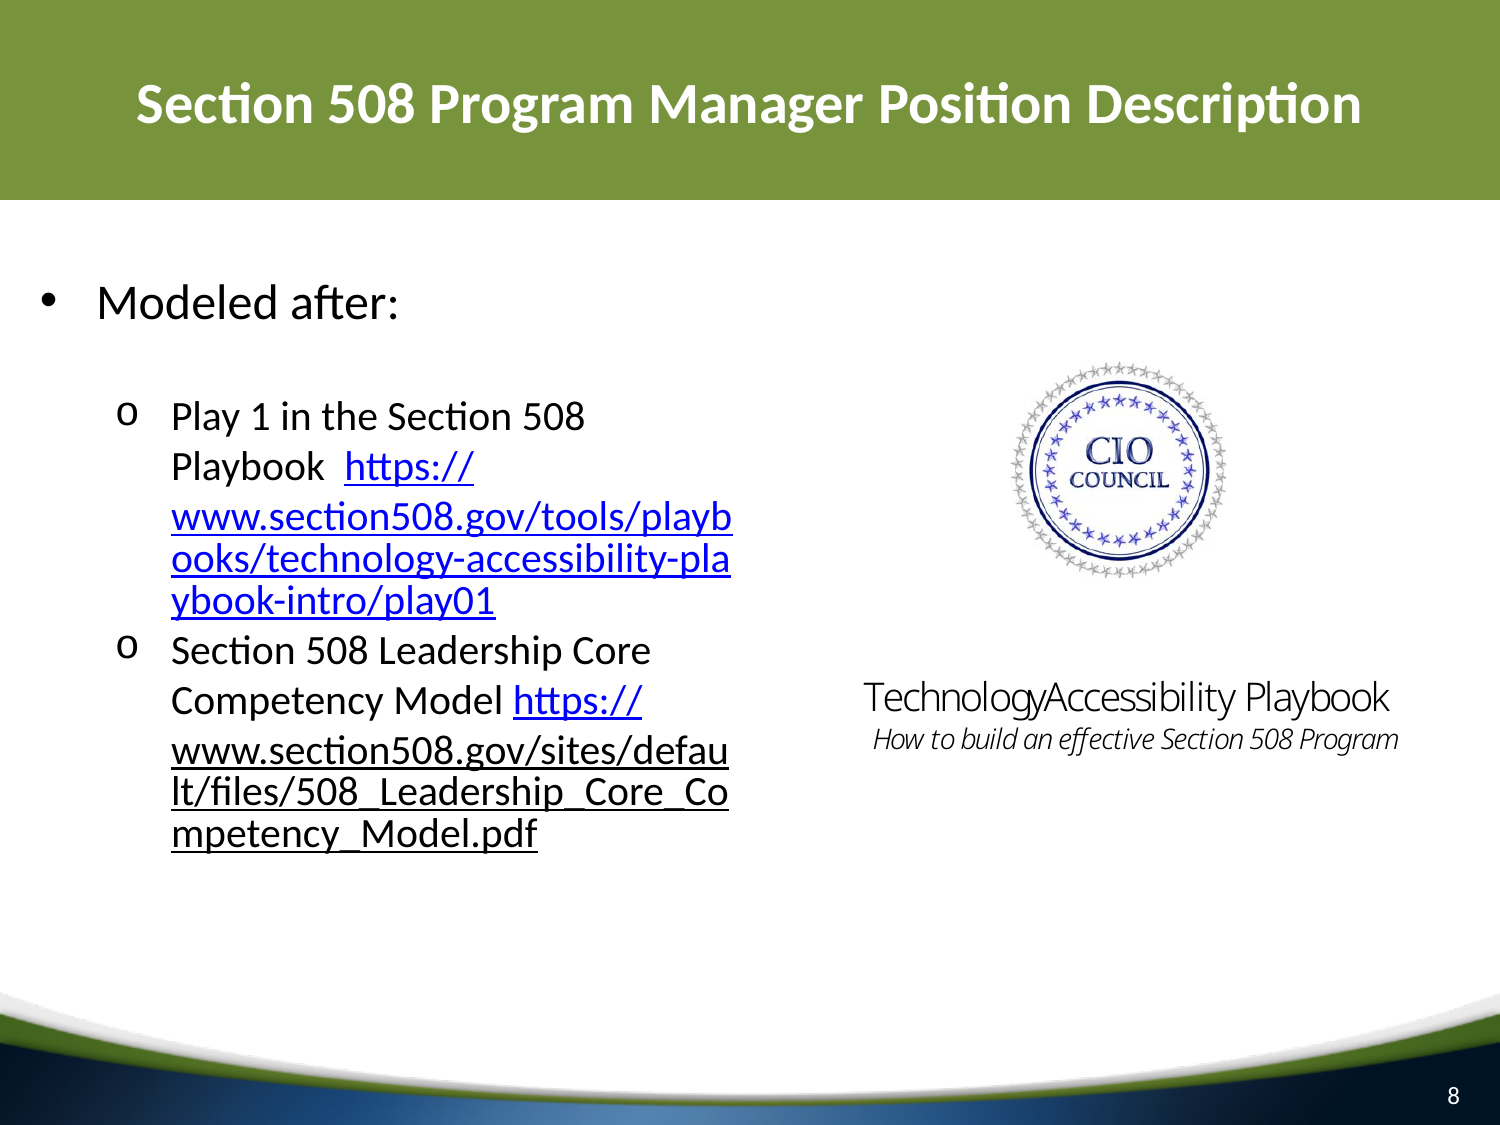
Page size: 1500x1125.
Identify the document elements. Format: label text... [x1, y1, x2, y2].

slide_number 8 [1337, 1065, 1475, 1125]
text_box Modeled after: Play 1 in the Section 508 Playbook https://www.section508.gov/tools/playbooks/technology-accessibility-playbook-intro/play01 Section 508 Leadership Core Competency Model https://www.section508.gov/sites/default/files/508_Leadership_Core_Competency_Model.pdf [24, 261, 750, 807]
picture [787, 312, 1451, 772]
title Section 508 Program Manager Position Description [0, 0, 1500, 200]
picture [0, 974, 1500, 1125]
